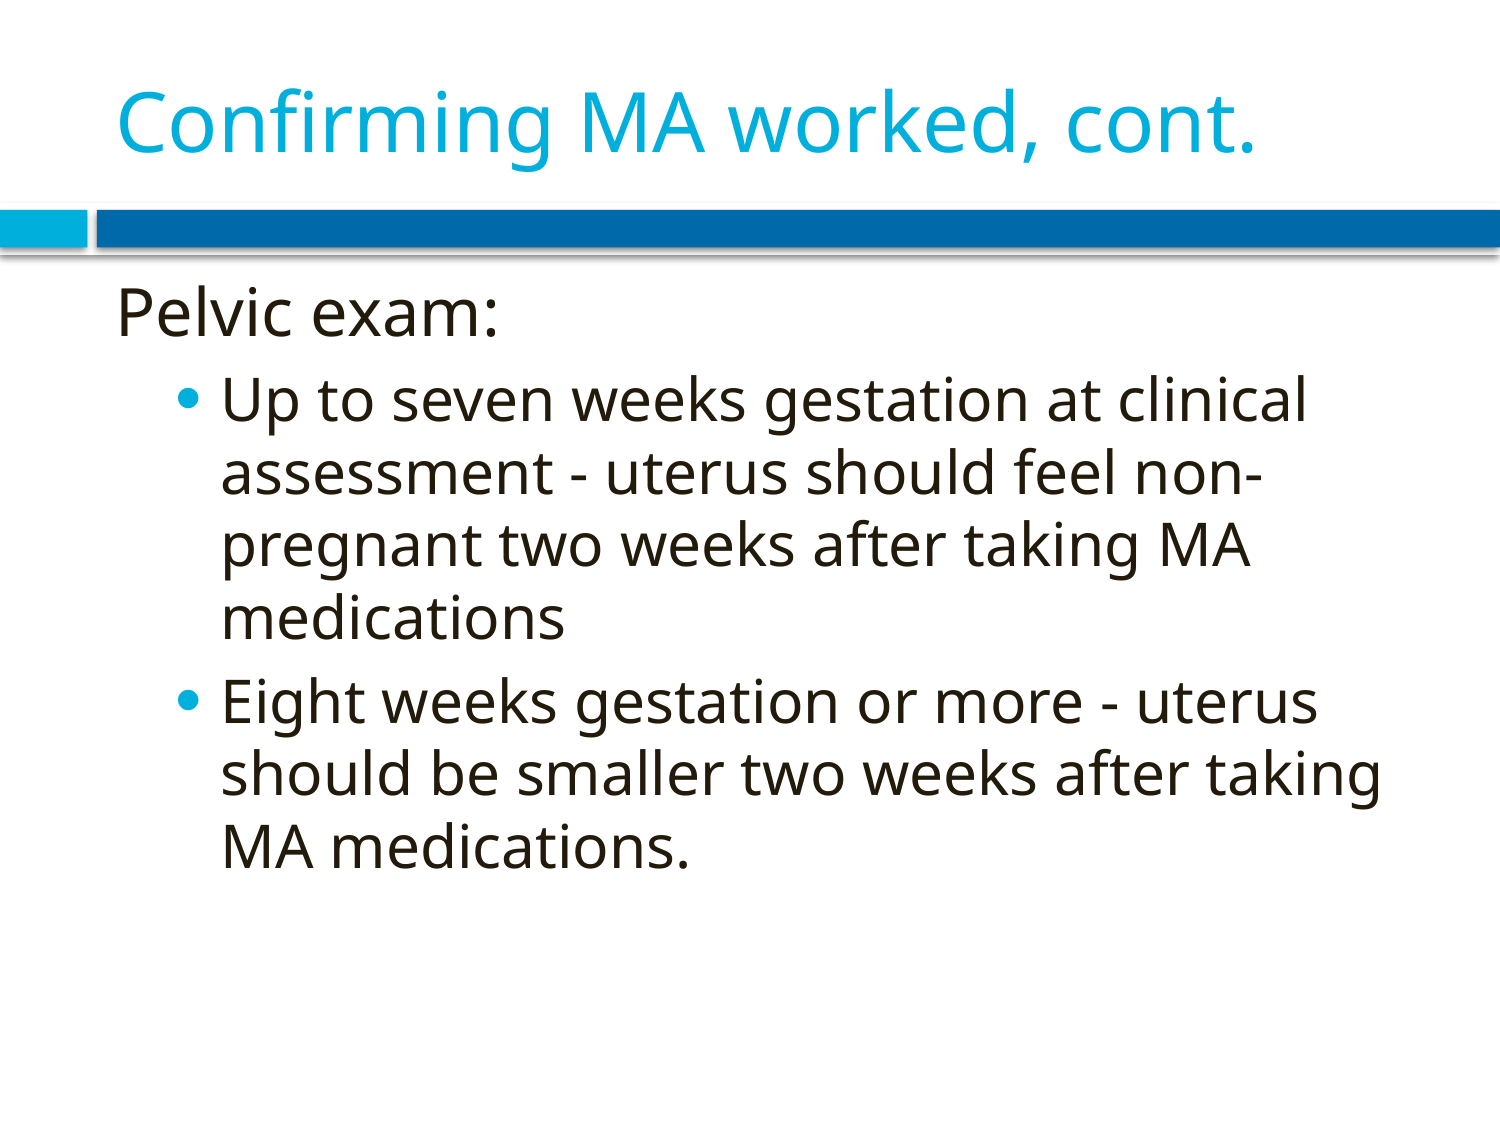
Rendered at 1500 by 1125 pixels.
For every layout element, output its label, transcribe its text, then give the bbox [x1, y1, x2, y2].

list Pelvic exam: Up to seven weeks gestation at clinical assessment - uterus should feel non-pregnant two weeks after taking MA medications Eight weeks gestation or more - uterus should be smaller two weeks after taking MA medications. [100, 262, 1438, 1000]
title Confirming MA worked, cont. [100, 37, 1438, 200]
